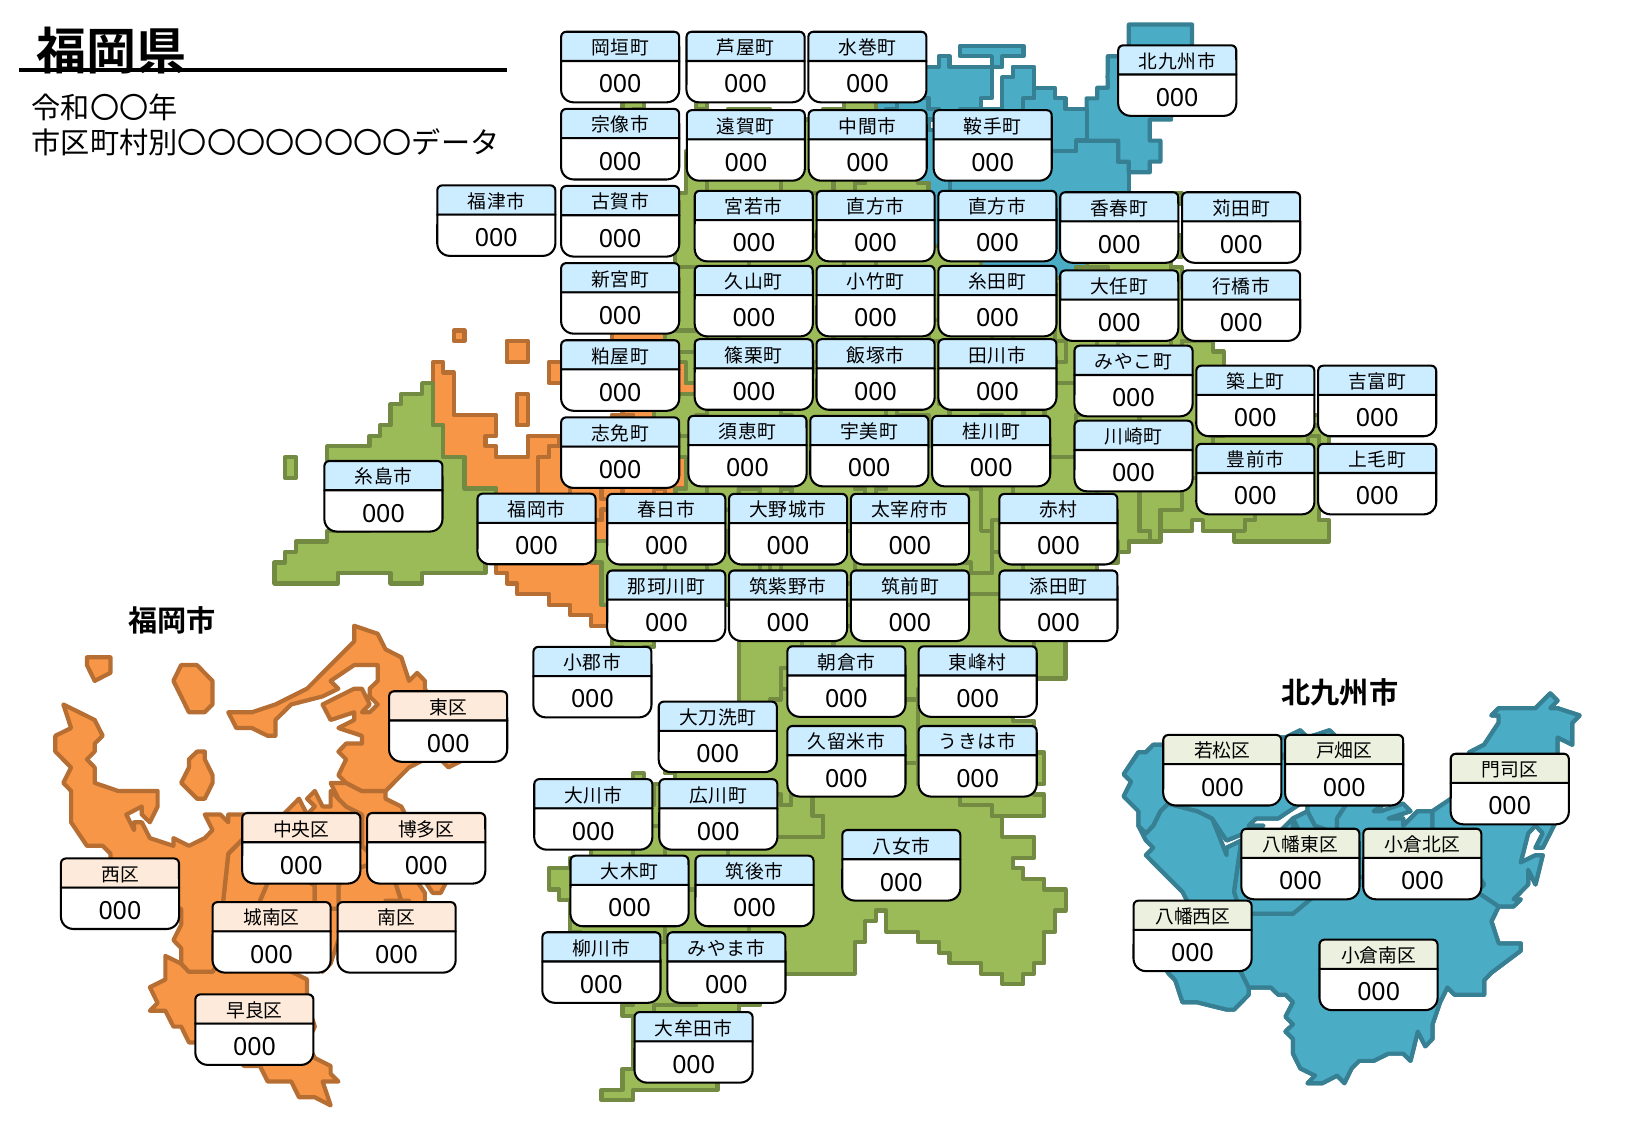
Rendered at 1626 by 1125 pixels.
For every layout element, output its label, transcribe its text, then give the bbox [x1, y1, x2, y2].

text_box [533, 646, 652, 718]
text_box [1284, 734, 1404, 806]
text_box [667, 932, 786, 1004]
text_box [842, 829, 961, 901]
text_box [918, 725, 1037, 797]
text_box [634, 1011, 753, 1083]
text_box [850, 495, 970, 565]
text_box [694, 270, 814, 337]
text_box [1319, 939, 1438, 1011]
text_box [1317, 365, 1437, 437]
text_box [938, 269, 1057, 337]
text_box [850, 572, 970, 642]
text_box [811, 418, 926, 487]
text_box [688, 415, 807, 487]
text_box 令和〇〇年 市区町村別〇〇〇〇〇〇〇〇データ [16, 81, 49, 167]
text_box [918, 646, 1037, 718]
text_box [938, 344, 1057, 411]
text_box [560, 264, 680, 334]
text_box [1196, 443, 1315, 515]
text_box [534, 778, 653, 850]
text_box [1074, 345, 1193, 417]
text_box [560, 31, 680, 103]
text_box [999, 572, 1118, 642]
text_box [933, 109, 1052, 181]
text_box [1163, 734, 1282, 806]
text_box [808, 109, 927, 181]
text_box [787, 725, 906, 797]
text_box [560, 185, 680, 257]
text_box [560, 418, 680, 489]
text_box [1196, 365, 1315, 437]
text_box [560, 340, 680, 412]
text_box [388, 691, 508, 763]
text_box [1074, 420, 1193, 492]
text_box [195, 994, 314, 1066]
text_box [1450, 753, 1570, 825]
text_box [1317, 443, 1437, 515]
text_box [437, 185, 556, 257]
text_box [818, 271, 933, 337]
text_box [686, 31, 805, 103]
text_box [570, 855, 689, 927]
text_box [606, 573, 726, 642]
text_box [694, 190, 814, 262]
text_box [366, 812, 486, 884]
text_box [1363, 828, 1482, 900]
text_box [55, 24, 1580, 1106]
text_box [337, 901, 456, 973]
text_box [730, 574, 845, 642]
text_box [1059, 192, 1179, 264]
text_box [241, 812, 361, 884]
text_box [938, 190, 1057, 262]
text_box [787, 650, 906, 718]
text_box 福岡県 [21, 12, 202, 68]
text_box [1181, 192, 1301, 264]
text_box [695, 855, 814, 927]
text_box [818, 346, 933, 411]
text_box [1123, 693, 1580, 1084]
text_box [931, 418, 1051, 487]
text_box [560, 108, 680, 180]
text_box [542, 932, 661, 1004]
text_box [1241, 828, 1360, 900]
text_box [477, 493, 596, 565]
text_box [324, 460, 443, 532]
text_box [694, 345, 814, 411]
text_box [816, 190, 935, 262]
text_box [606, 493, 726, 565]
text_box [808, 31, 927, 103]
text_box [1133, 900, 1252, 972]
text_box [658, 701, 778, 773]
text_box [1117, 45, 1237, 117]
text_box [1181, 270, 1301, 342]
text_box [212, 901, 331, 973]
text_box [686, 109, 806, 181]
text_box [60, 858, 180, 930]
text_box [999, 493, 1118, 565]
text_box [1061, 270, 1179, 342]
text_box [729, 495, 845, 565]
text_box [659, 780, 778, 850]
